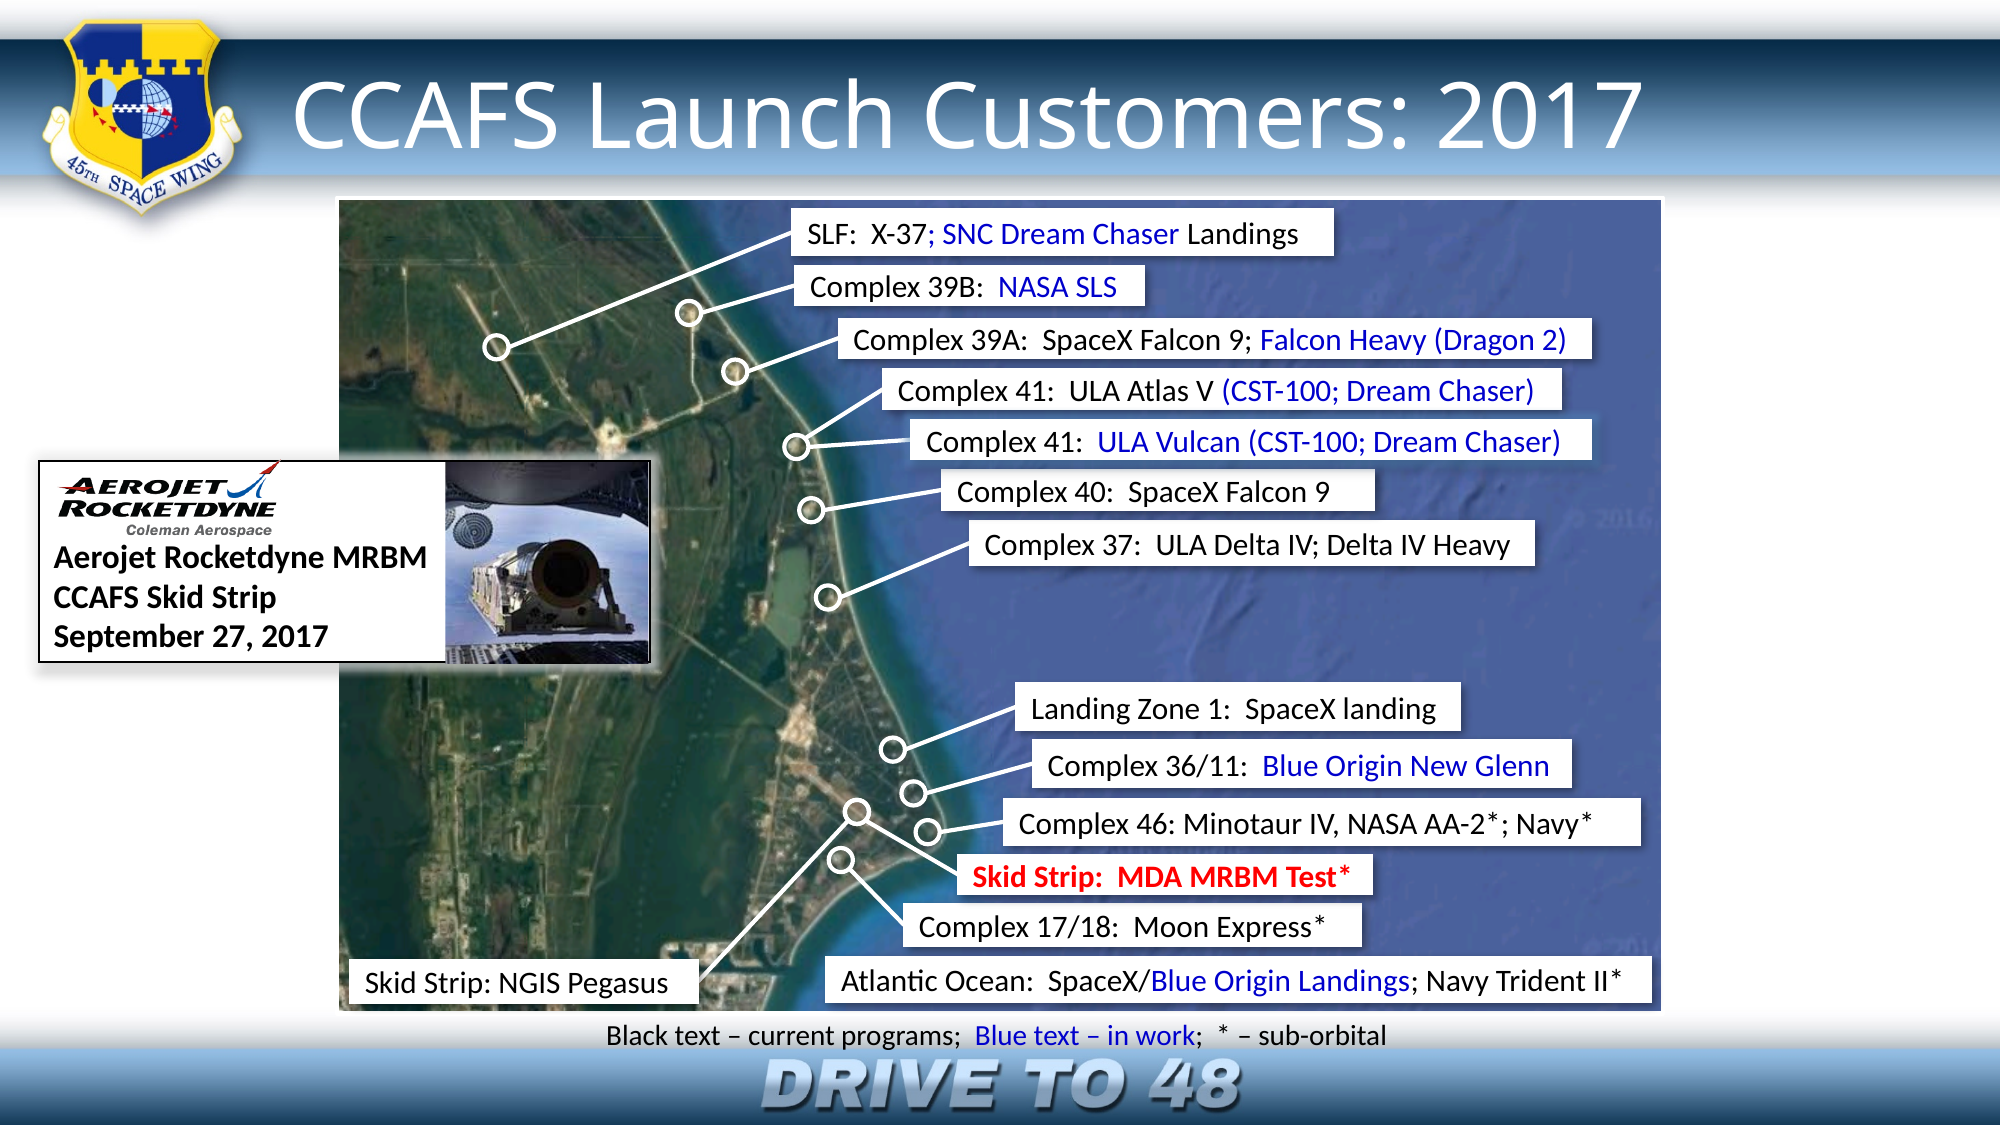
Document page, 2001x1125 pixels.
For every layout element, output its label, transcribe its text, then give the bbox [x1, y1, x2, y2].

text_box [508, 232, 793, 348]
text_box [865, 820, 958, 875]
text_box Black text – current programs; Blue text – in work; * – sub-orbital [591, 1016, 1409, 1059]
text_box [338, 199, 1661, 1012]
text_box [38, 459, 650, 664]
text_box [747, 338, 839, 372]
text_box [849, 868, 905, 926]
picture [0, 0, 2000, 1125]
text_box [925, 763, 1033, 794]
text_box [808, 439, 912, 447]
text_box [904, 706, 1017, 750]
title CCAFS Launch Customers: 2017 [275, 10, 2000, 228]
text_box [697, 820, 849, 982]
